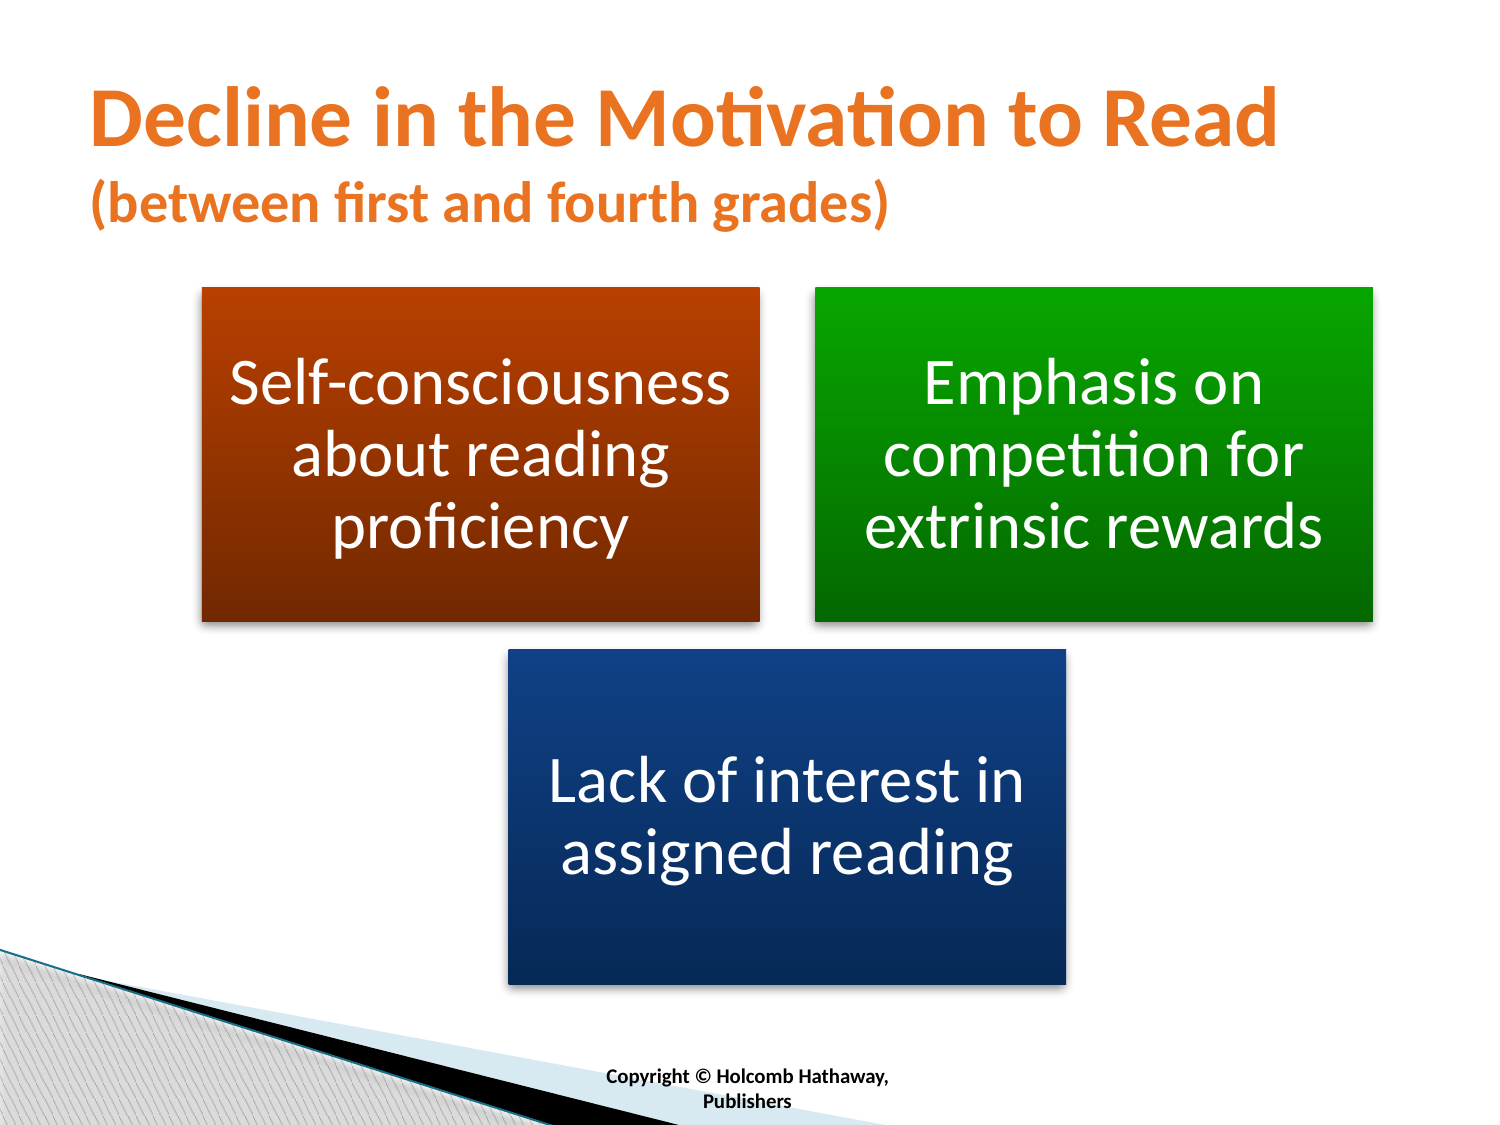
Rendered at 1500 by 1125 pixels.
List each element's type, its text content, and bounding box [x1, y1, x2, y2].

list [124, 287, 1451, 1013]
footer Copyright © Holcomb Hathaway, Publishers [0, 1051, 1500, 1125]
title Decline in the Motivation to Read (between first and fourth grades) [75, 50, 1450, 246]
